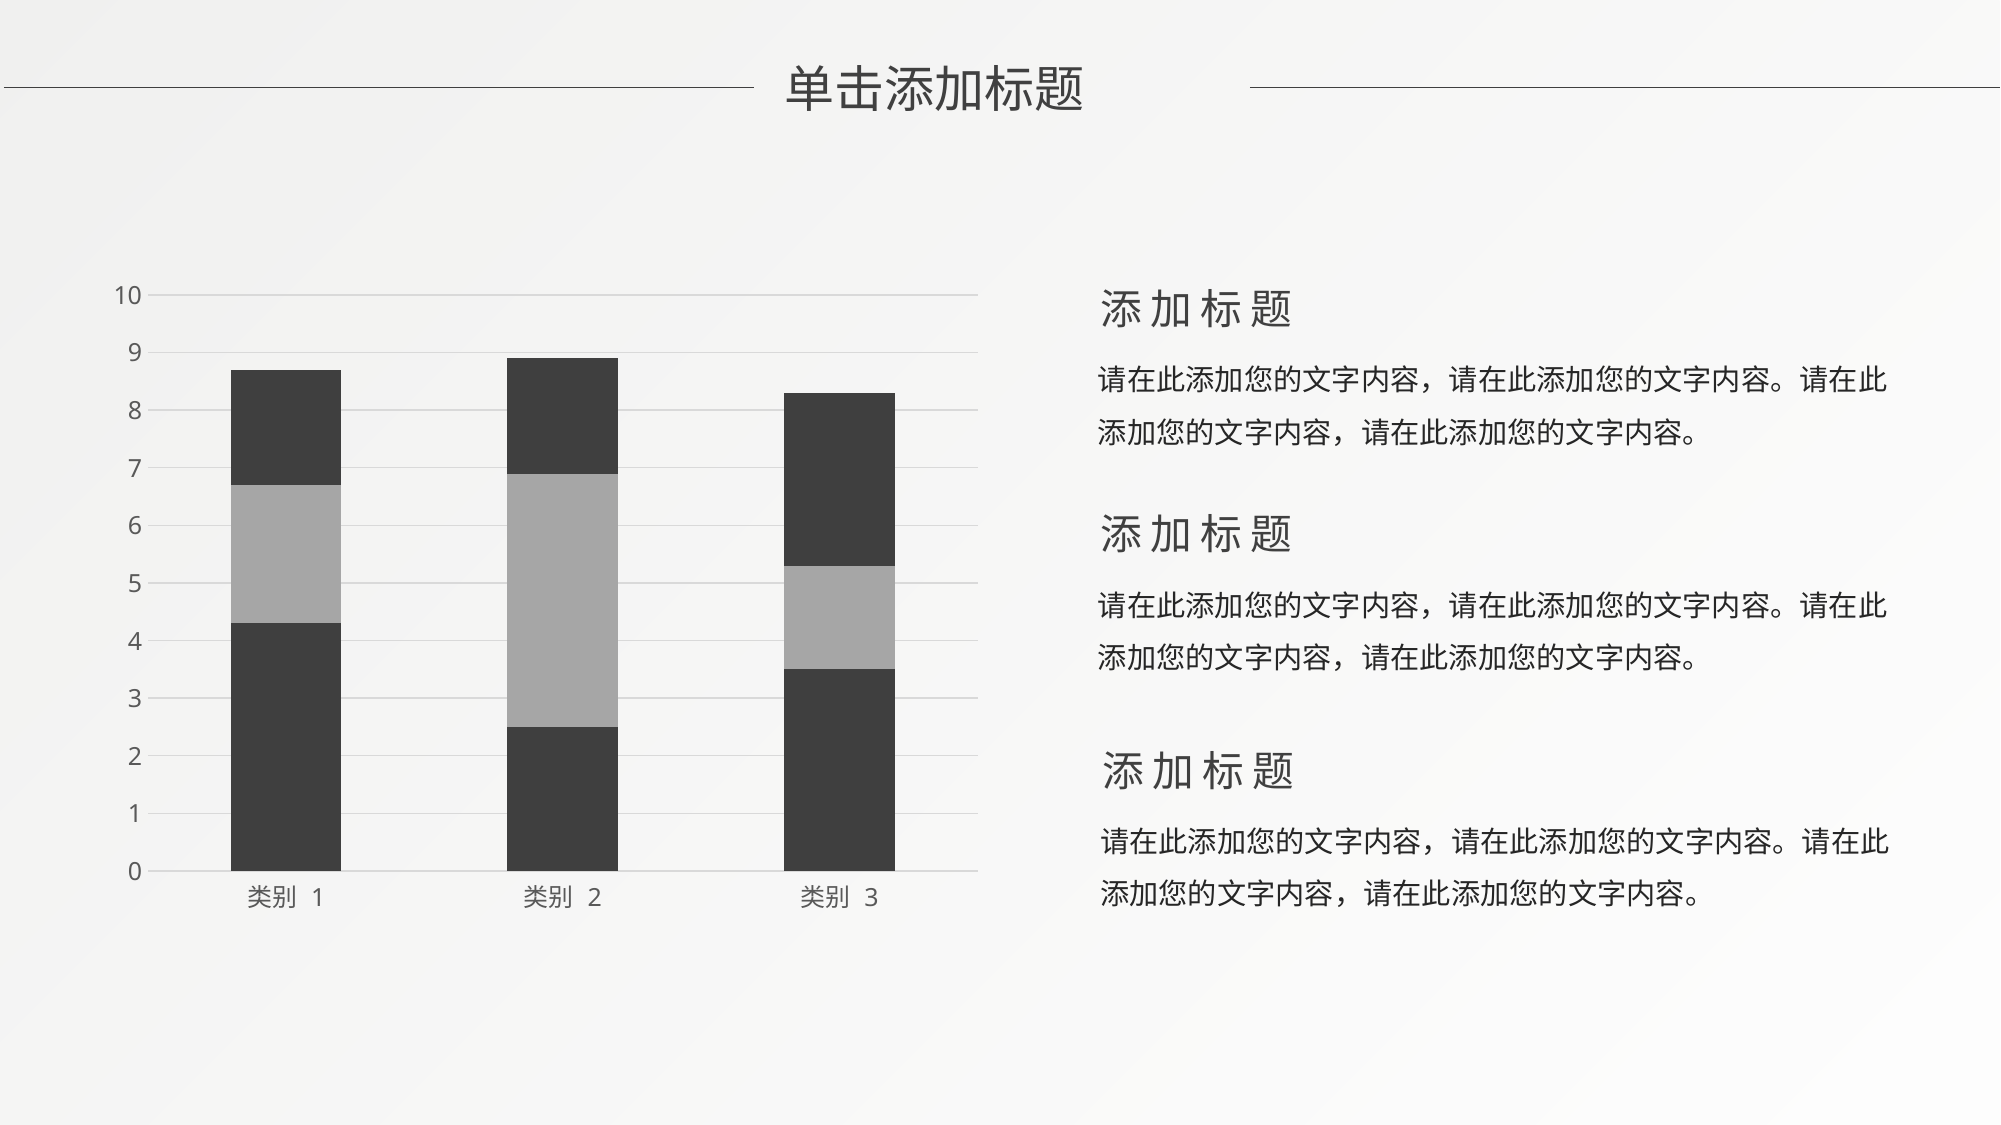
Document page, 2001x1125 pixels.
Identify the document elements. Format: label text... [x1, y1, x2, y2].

text_box 请在此添加您的文字内容，请在此添加您的文字内容。请在此添加您的文字内容，请在此添加您的文字内容。 [1083, 336, 1912, 457]
text_box 添加标题 [1085, 275, 1386, 341]
text_box 请在此添加您的文字内容，请在此添加您的文字内容。请在此添加您的文字内容，请在此添加您的文字内容。 [1085, 798, 1914, 918]
text_box 添加标题 [1085, 500, 1386, 566]
text_box 单击添加标题 [769, 49, 1231, 125]
text_box 添加标题 [1087, 737, 1388, 802]
chart [106, 275, 1011, 970]
text_box 请在此添加您的文字内容，请在此添加您的文字内容。请在此添加您的文字内容，请在此添加您的文字内容。 [1083, 561, 1912, 682]
